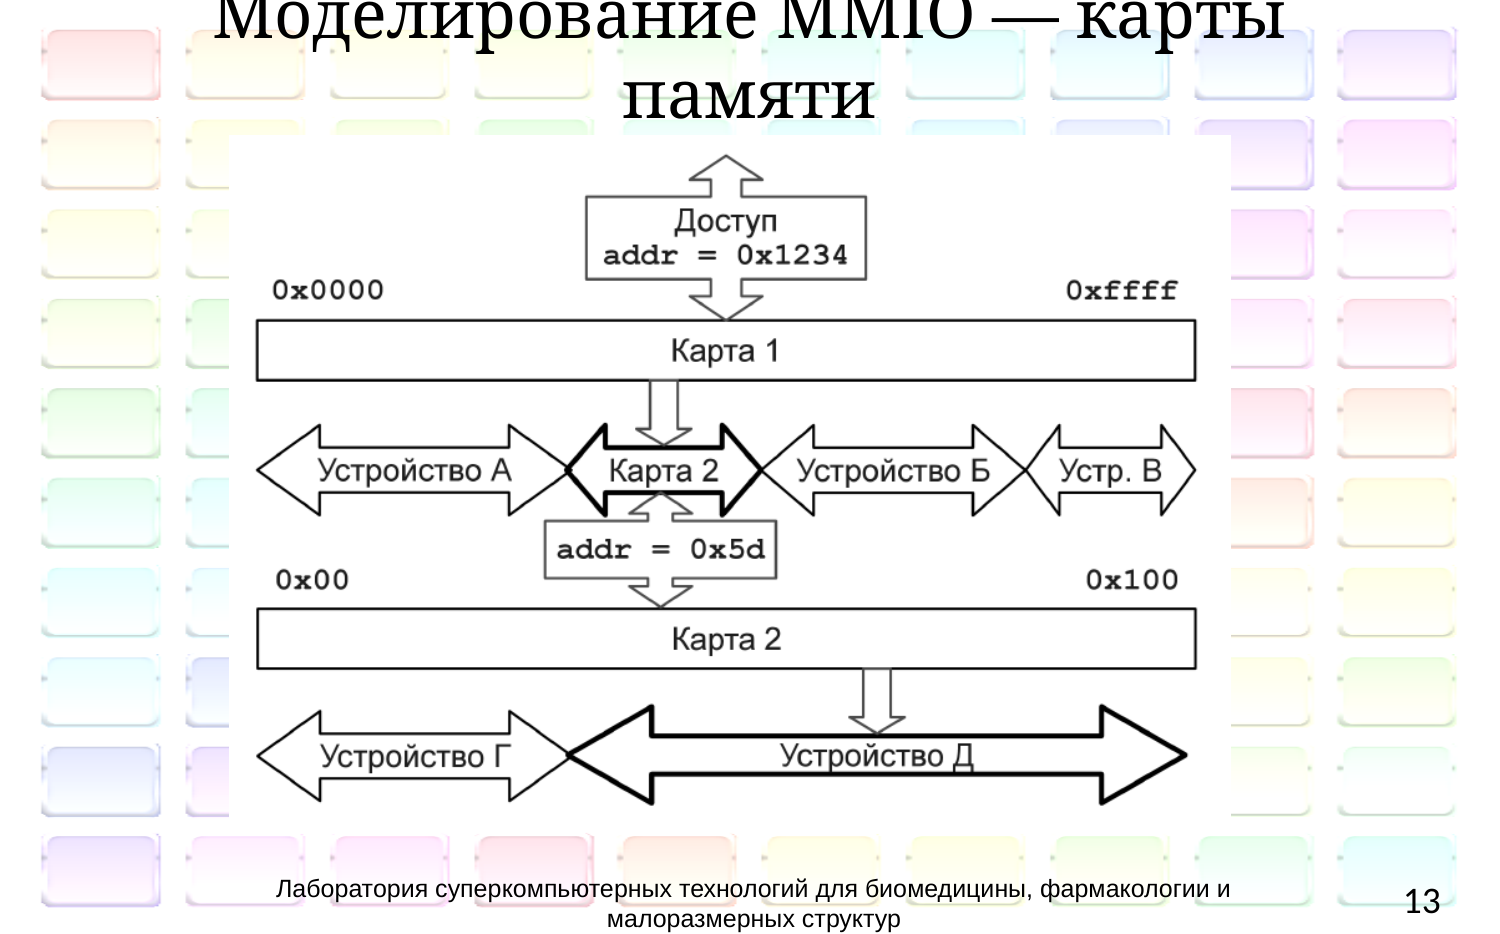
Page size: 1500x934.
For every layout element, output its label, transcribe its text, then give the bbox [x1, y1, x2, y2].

picture [0, 0, 1500, 934]
text_box 13 [1387, 868, 1473, 918]
text_box Лаборатория суперкомпьютерных технологий для биомедицины, фармакологии и малоразмерных структур [171, 864, 1338, 915]
title Моделирование MMIO — карты памяти [75, 7, 1425, 96]
